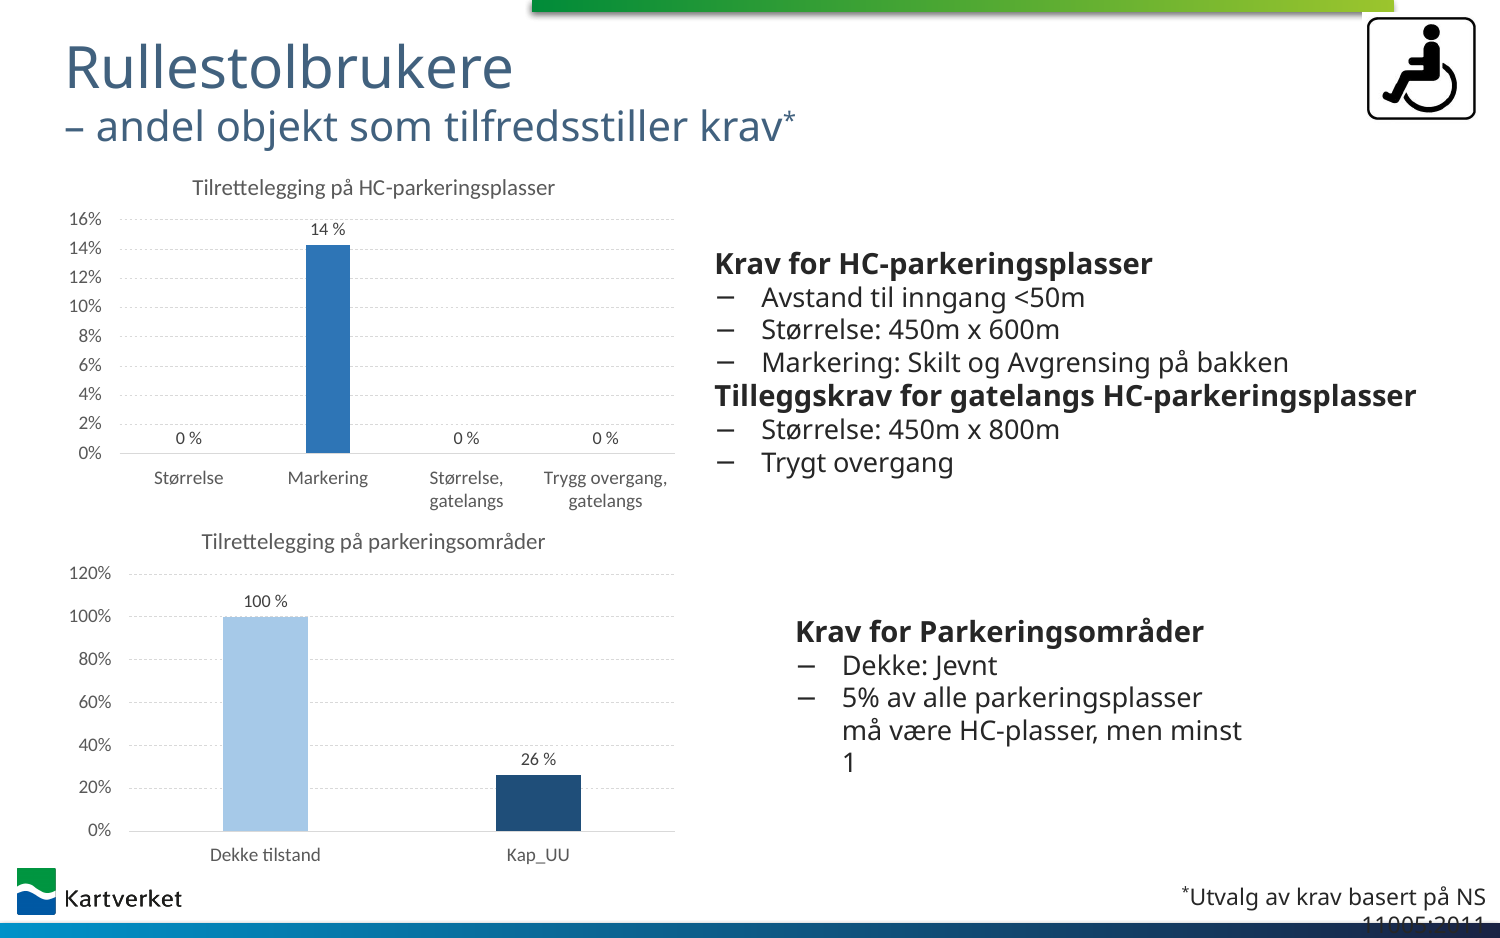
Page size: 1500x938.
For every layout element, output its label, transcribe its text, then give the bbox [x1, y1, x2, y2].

text_box Krav for Parkeringsområder Dekke: Jevnt 5% av alle parkeringsplasser må være HC-plasser, men minst 1 [780, 605, 1261, 786]
picture [1362, 12, 1481, 126]
text_box Rullestolbrukere – andel objekt som tilfredsstiller krav* [49, 25, 1431, 158]
picture [62, 520, 686, 874]
text_box Krav for HC-parkeringsplasser Avstand til inngang <50m Størrelse: 450m x 600m Markering: Skilt og Avgrensing på bakken Tilleggskrav for gatelangs HC-parkeringsplasser Størrelse: 450m x 800m Trygt overgang [699, 237, 1433, 485]
picture [62, 166, 686, 519]
text_box *Utvalg av krav basert på NS 11005:2011 [1068, 873, 1500, 938]
